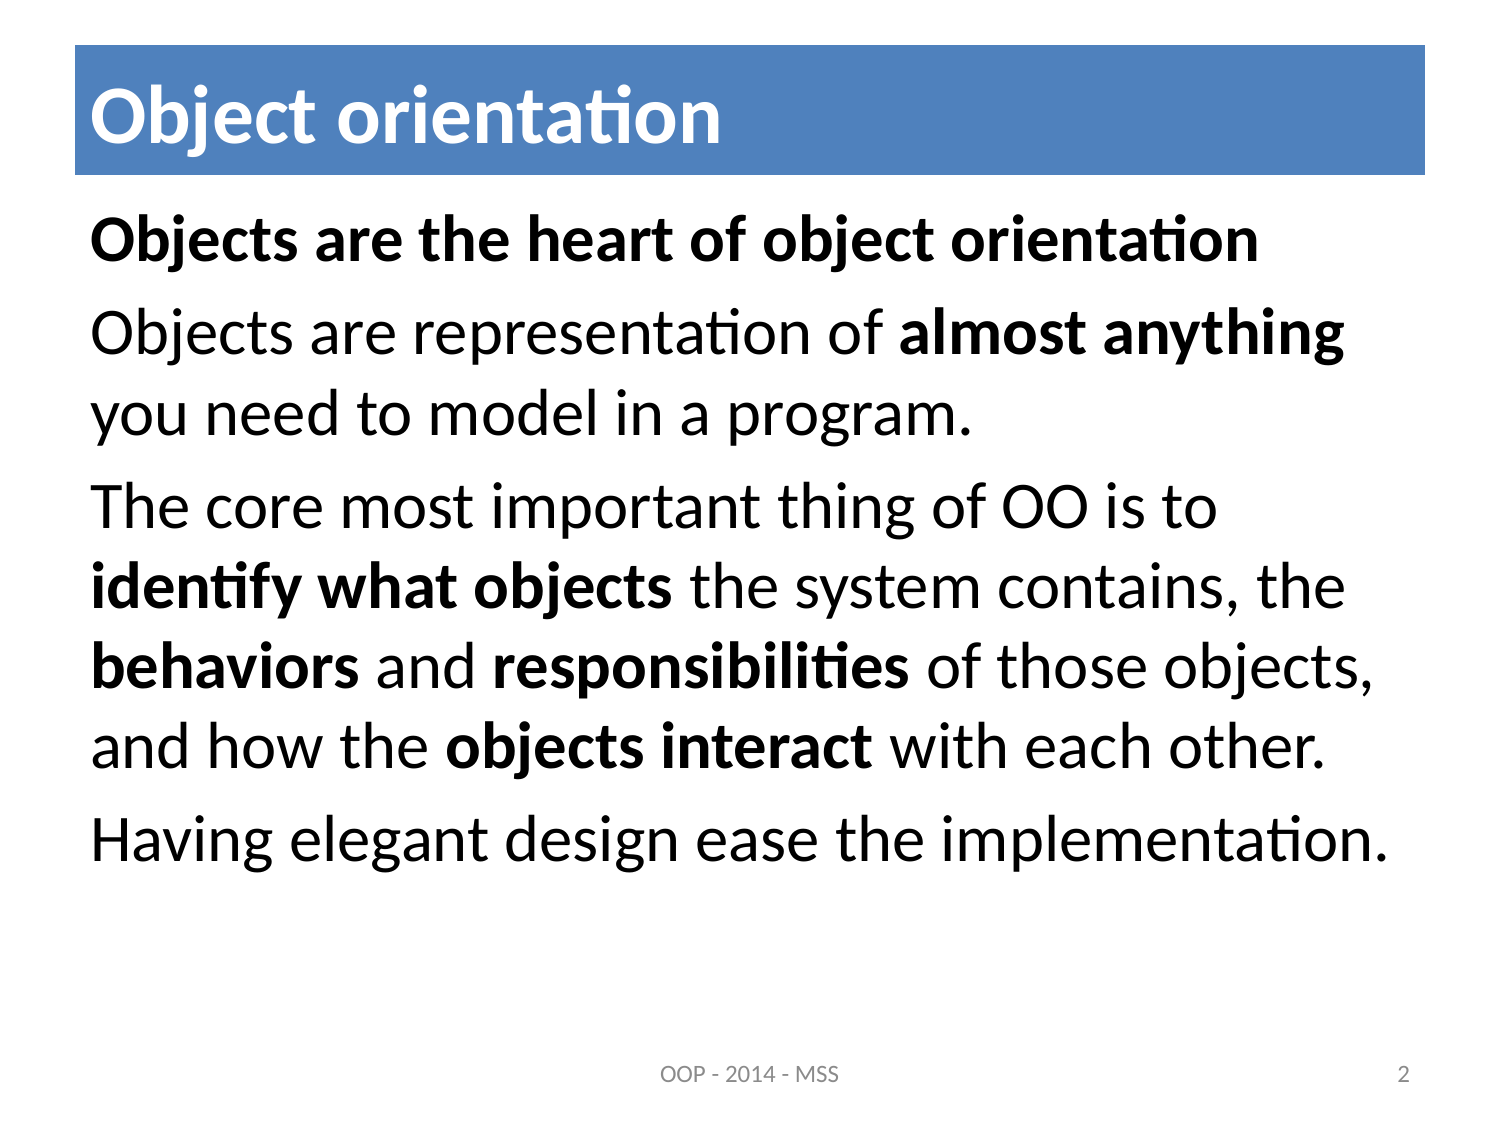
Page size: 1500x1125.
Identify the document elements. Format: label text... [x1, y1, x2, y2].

list Objects are the heart of object orientation Objects are representation of almost anything you need to model in a program. The core most important thing of OO is to identify what objects the system contains, the behaviors and responsibilities of those objects, and how the objects interact with each other. Having elegant design ease the implementation. [75, 187, 1425, 1005]
footer OOP - 2014 - MSS [512, 1042, 988, 1103]
title Object orientation [75, 45, 1425, 175]
slide_number 2 [1074, 1042, 1425, 1103]
